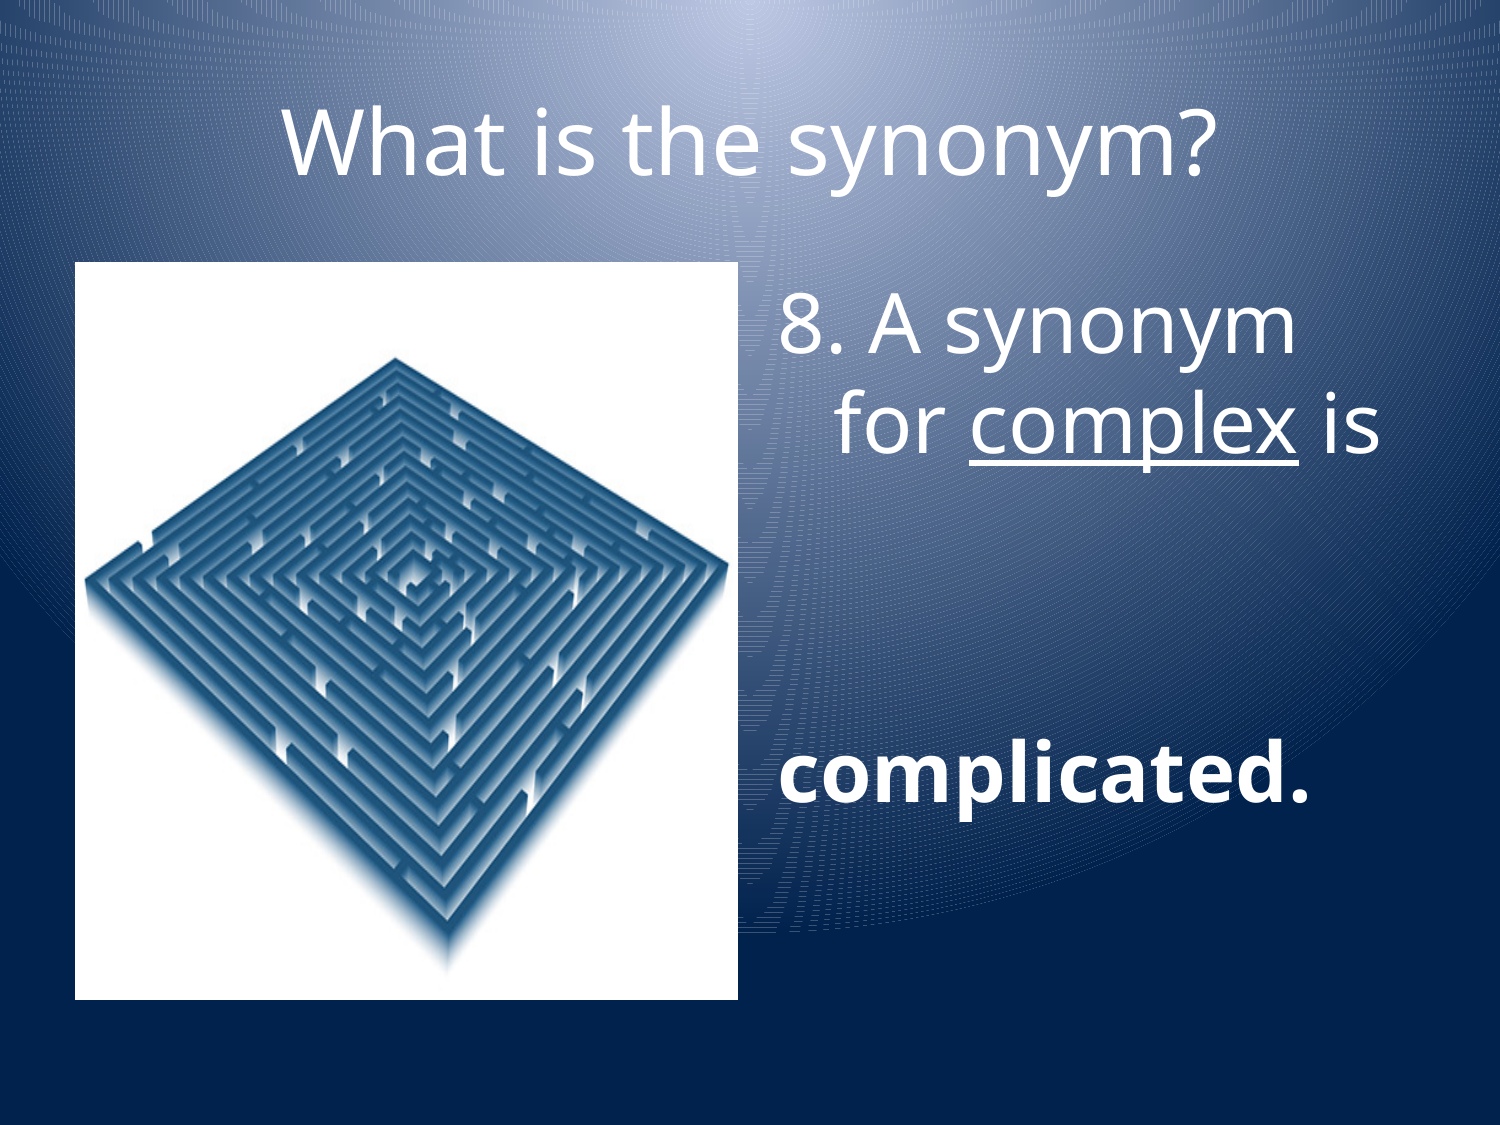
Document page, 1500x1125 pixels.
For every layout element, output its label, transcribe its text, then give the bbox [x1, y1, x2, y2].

list 8. A synonym for complex is complicated. [762, 262, 1425, 1005]
title What is the synonym? [75, 45, 1425, 233]
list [74, 262, 738, 1001]
